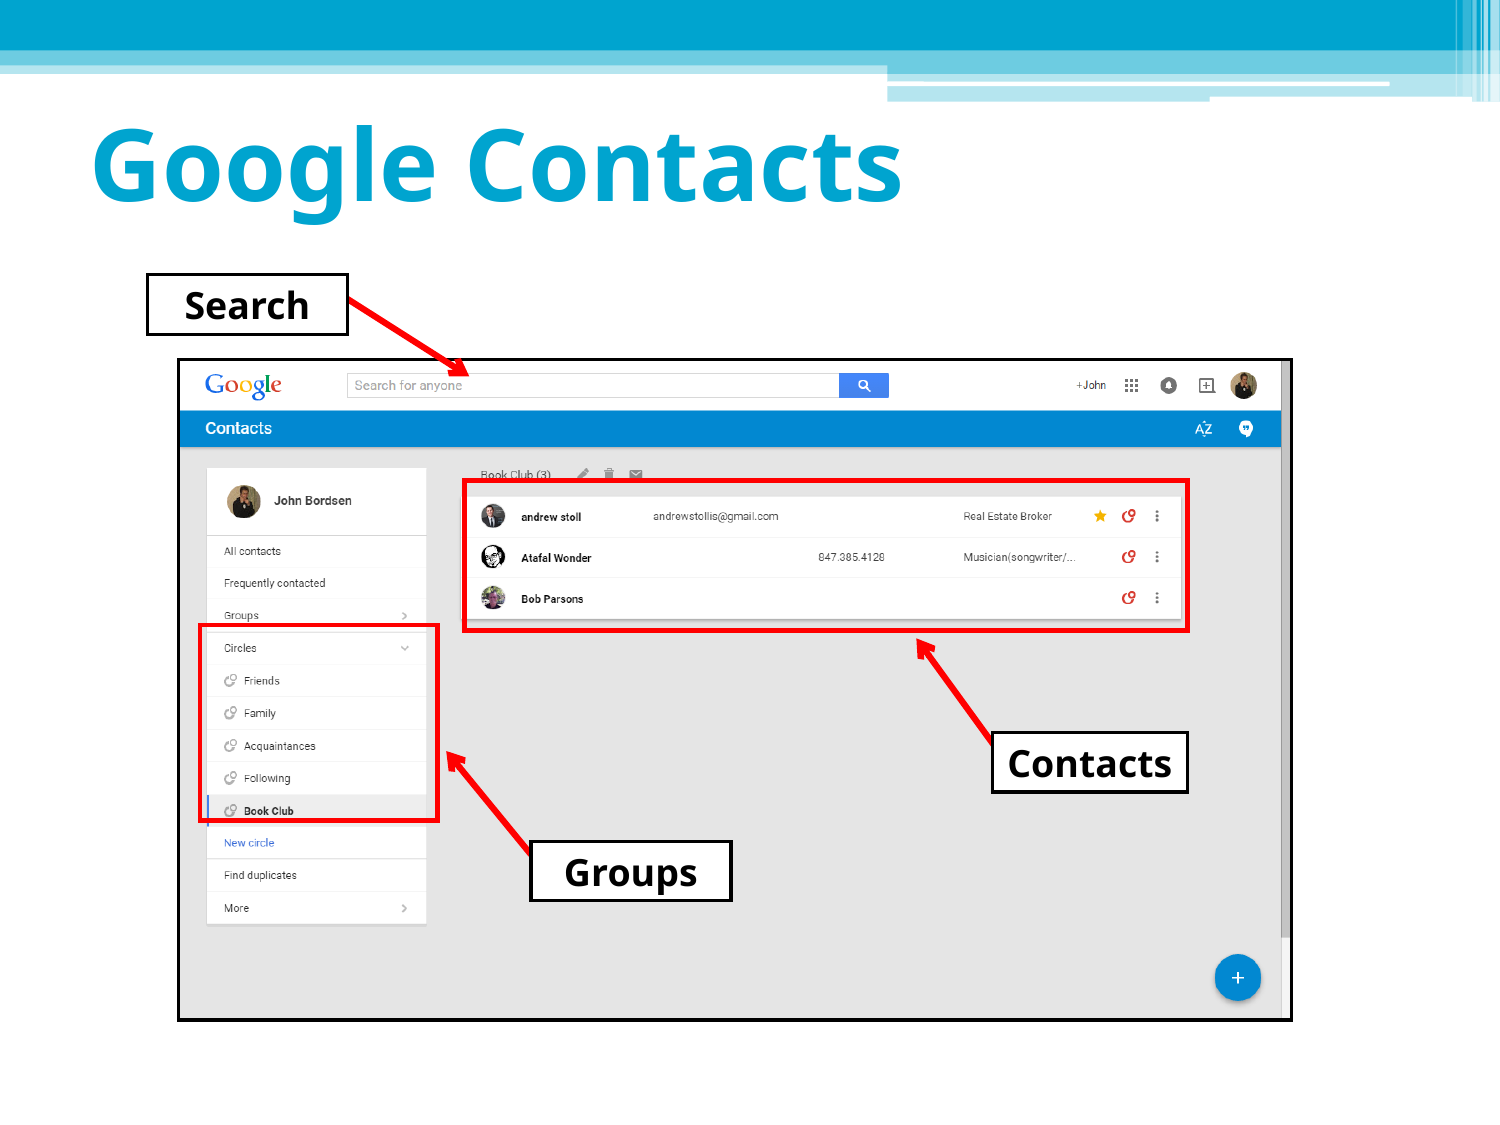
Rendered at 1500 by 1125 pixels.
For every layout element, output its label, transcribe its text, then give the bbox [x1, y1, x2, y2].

text_box Search [147, 274, 348, 335]
picture [179, 360, 1291, 1019]
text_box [916, 638, 994, 745]
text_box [446, 750, 531, 855]
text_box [347, 298, 470, 377]
title Google Contacts [75, 75, 1418, 248]
